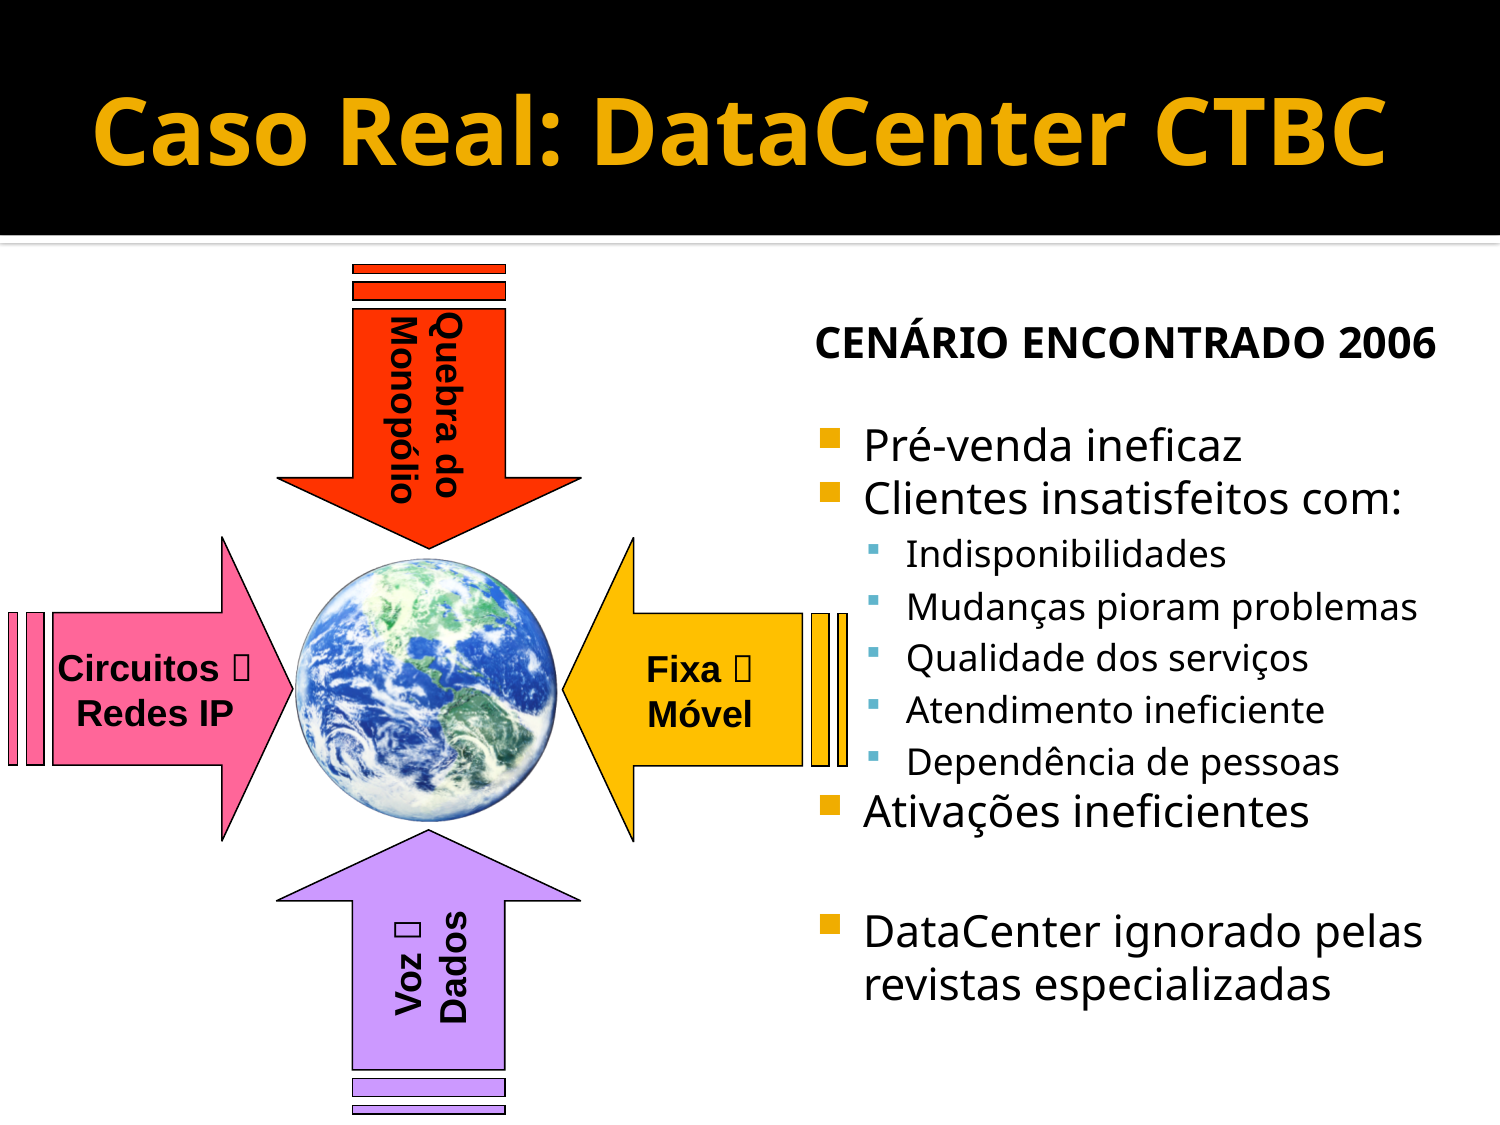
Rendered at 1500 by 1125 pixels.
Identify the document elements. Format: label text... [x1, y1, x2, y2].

text_box Voz  Dados [352, 1078, 505, 1097]
text_box Voz  Dados [276, 833, 581, 1070]
title Caso Real: DataCenter CTBC [75, 24, 1425, 231]
text_box Fixa  Móvel [563, 537, 803, 843]
text_box Voz  Dados [352, 1105, 505, 1115]
text_box Quebra do Monopólio [352, 282, 506, 300]
list Pré-venda ineficaz Clientes insatisfeitos com: Indisponibilidades Mudanças pioram problemas Qualidade dos serviços Atendimento ineficiente Dependência de pessoas Ativações ineficientes DataCenter ignorado pelas revistas especializadas [790, 401, 1454, 1090]
text_box Quebra do Monopólio [352, 264, 506, 274]
list Cenário encontrado 2006 [790, 278, 1477, 396]
text_box Quebra do Monopólio [276, 308, 582, 549]
text_box Fixa  Móvel [837, 613, 847, 766]
text_box Circuitos  Redes IP [26, 612, 45, 766]
text_box Circuitos  Redes IP [8, 612, 18, 766]
text_box Fixa  Móvel [811, 613, 830, 766]
text_box Circuitos  Redes IP [52, 536, 289, 842]
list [295, 558, 558, 824]
